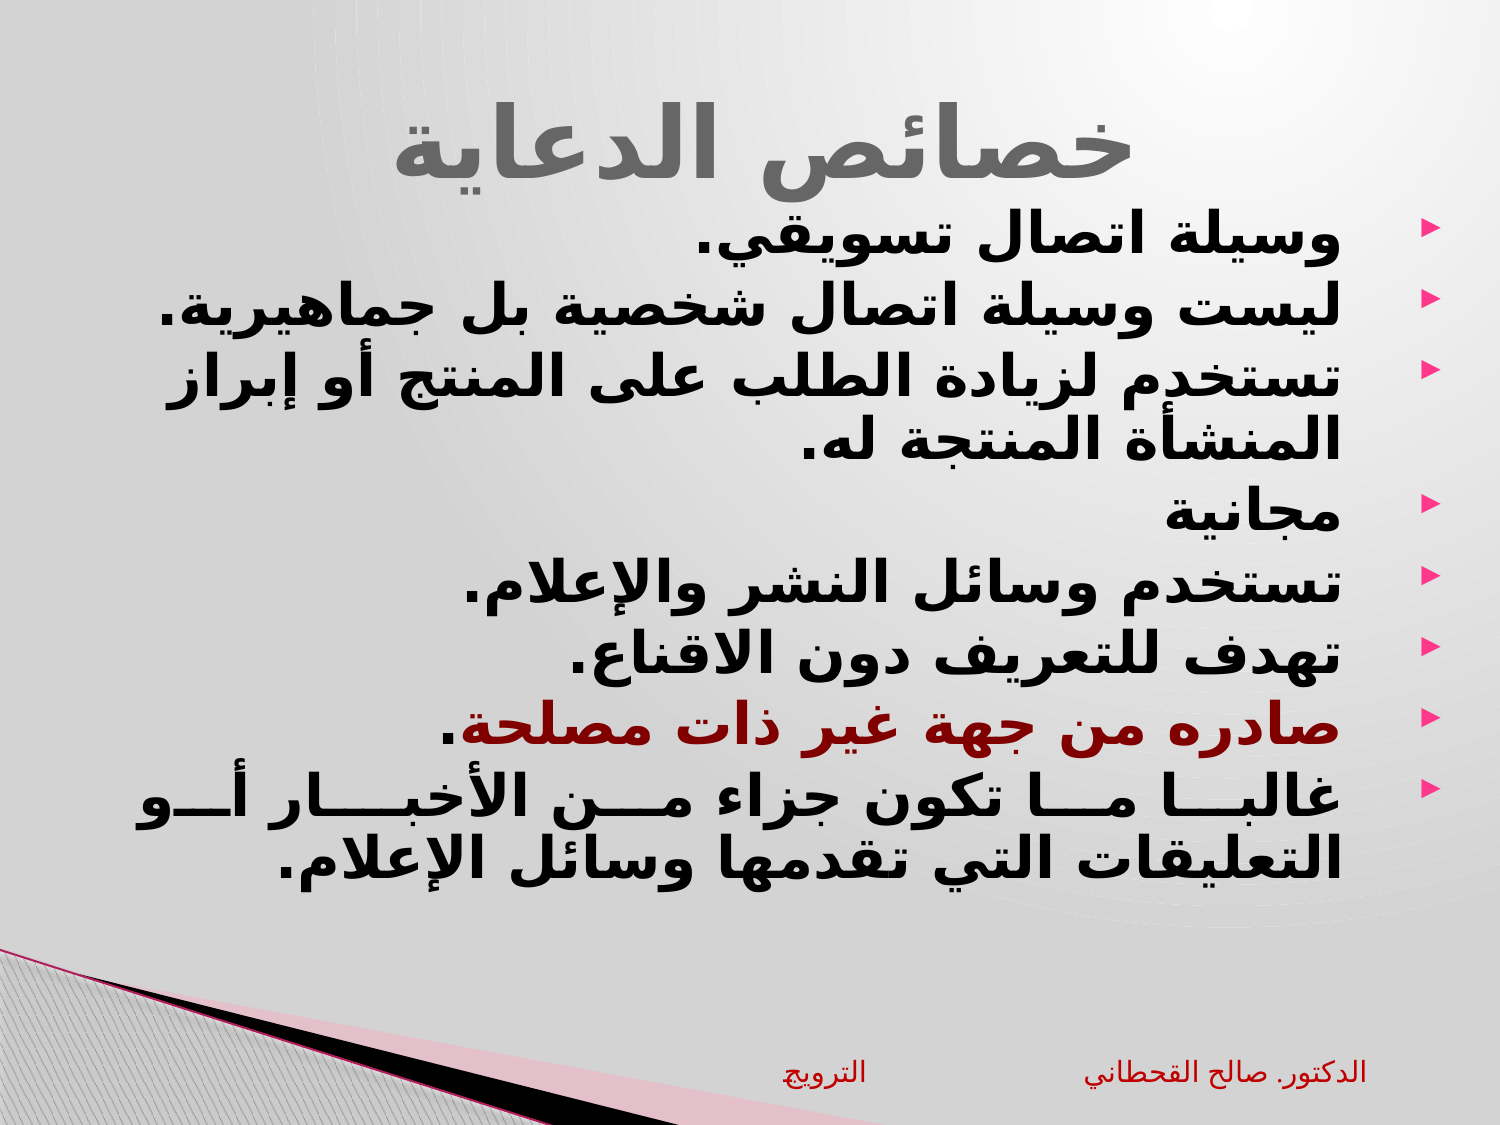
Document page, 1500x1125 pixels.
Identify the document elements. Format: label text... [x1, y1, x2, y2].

footer الترويج الدكتور. صالح القحطاني [585, 1041, 1383, 1125]
list وسيلة اتصال تسويقي. ليست وسيلة اتصال شخصية بل جماهيرية. تستخدم لزيادة الطلب على المنتج أو إبراز المنشأة المنتجة له. مجانية تستخدم وسائل النشر والإعلام. تهدف للتعريف دون الاقناع. صادره من جهة غير ذات مصلحة. غالبا ما تكون جزاء من الأخبـار أو التعليقات التي تقدمها وسائل الإعلام. [123, 196, 1459, 1000]
title خصائص الدعاية [75, 45, 1425, 233]
